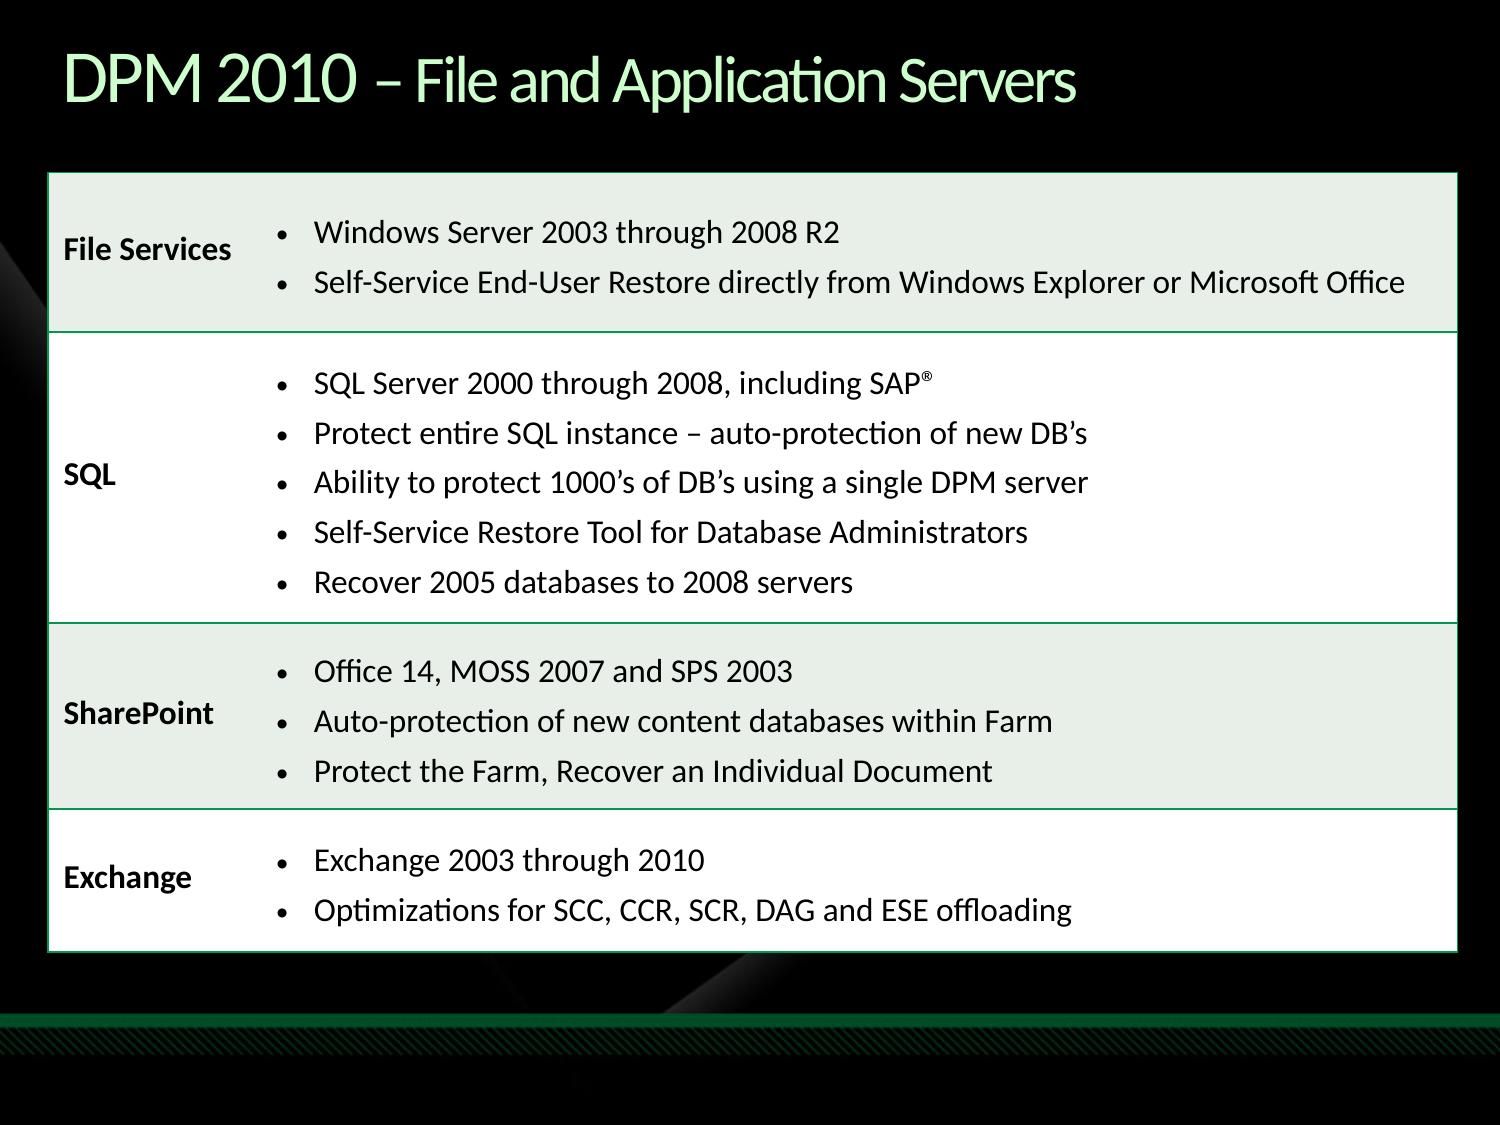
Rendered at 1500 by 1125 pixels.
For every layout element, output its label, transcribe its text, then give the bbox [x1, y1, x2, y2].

table_header Windows Server 2003 through 2008 R2 Self-Service End-User Restore directly from Windows Explorer or Microsoft Office [261, 173, 1457, 331]
picture [0, 0, 1500, 1125]
table_cell Exchange 2003 through 2010 Optimizations for SCC, CCR, SCR, DAG and ESE offloading [261, 810, 1457, 951]
table_cell SQL [49, 333, 261, 622]
table_cell SQL Server 2000 through 2008, including SAP® Protect entire SQL instance – auto-protection of new DB’s Ability to protect 1000’s of DB’s using a single DPM server Self-Service Restore Tool for Database Administrators Recover 2005 databases to 2008 servers [261, 333, 1457, 622]
table_cell Exchange [49, 810, 261, 951]
table_header File Services [49, 173, 261, 331]
table_cell Office 14, MOSS 2007 and SPS 2003 Auto-protection of new content databases within Farm Protect the Farm, Recover an Individual Document [261, 624, 1457, 808]
title DPM 2010 – File and Application Servers [62, 37, 1438, 131]
table_cell SharePoint [49, 624, 261, 808]
